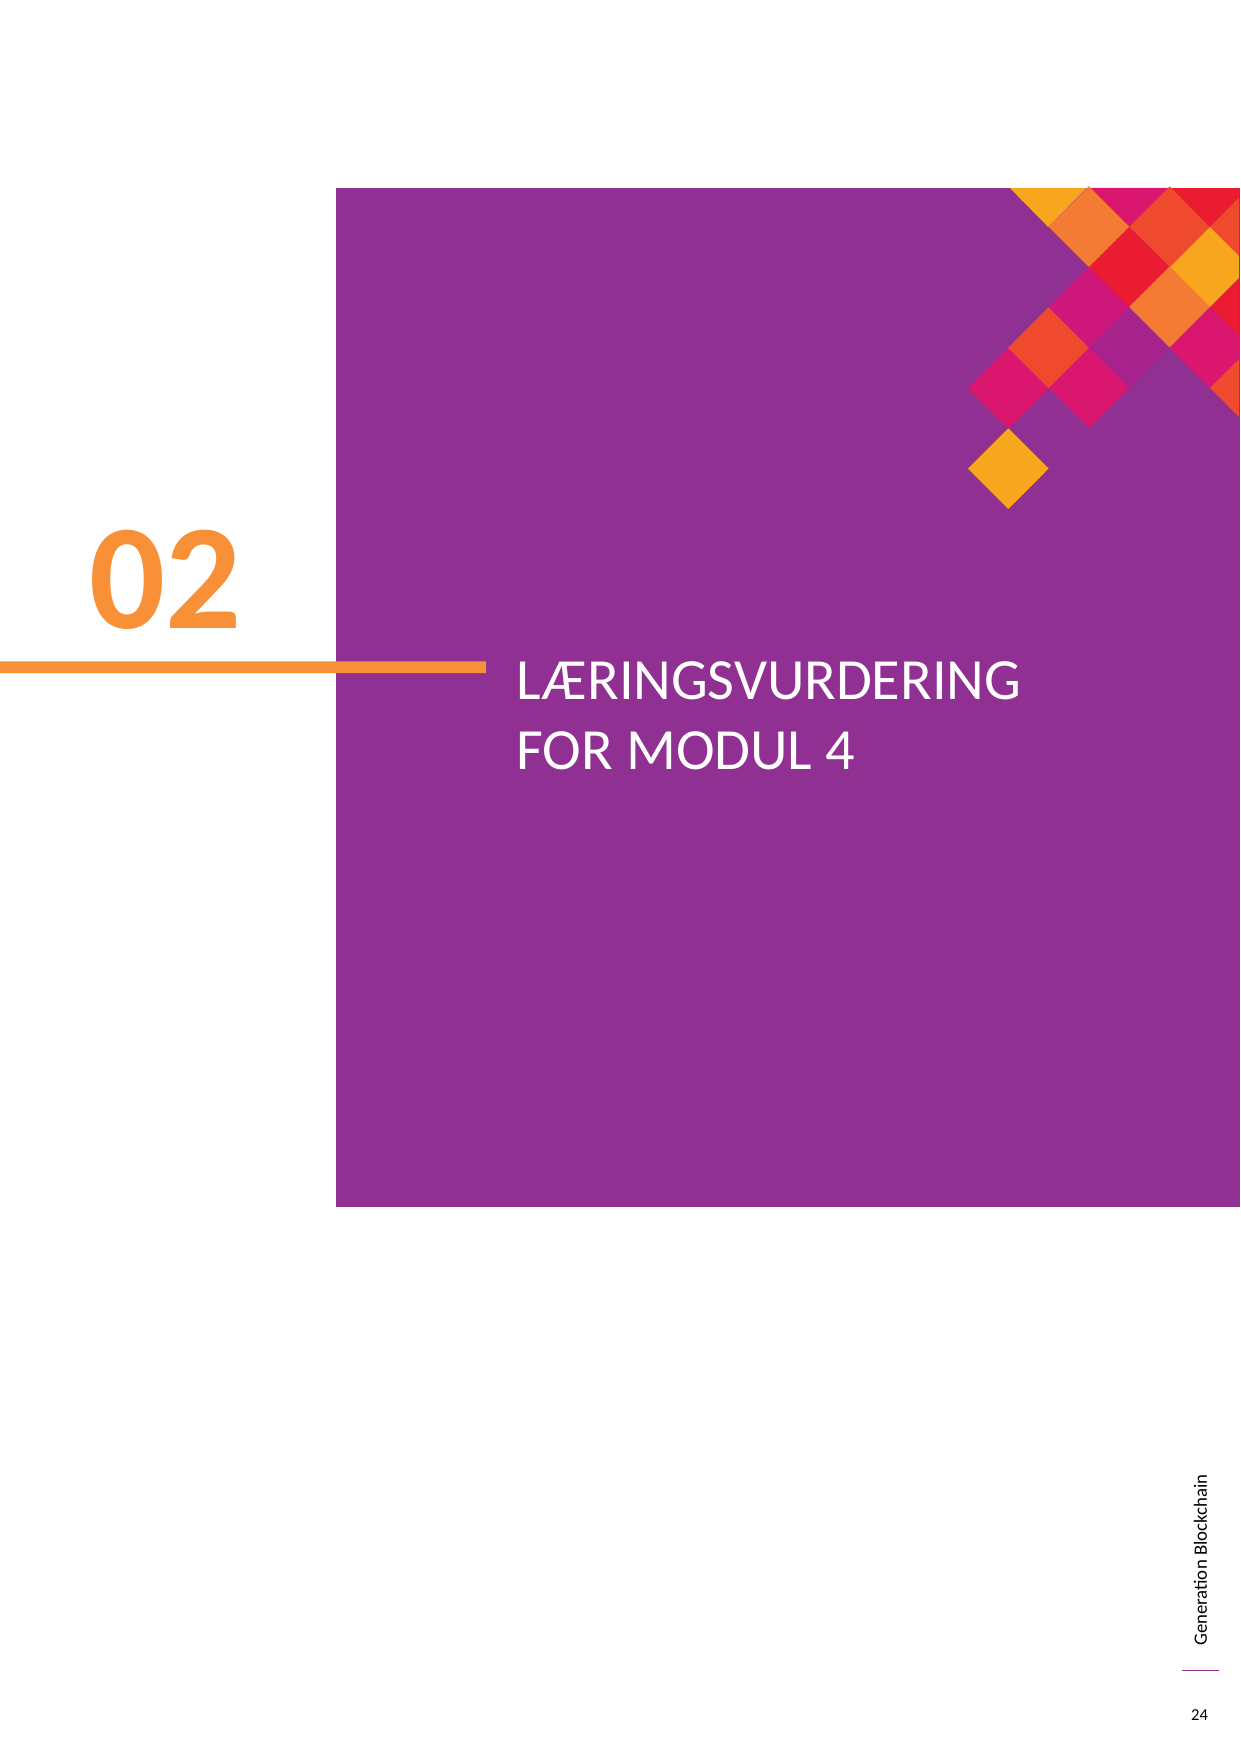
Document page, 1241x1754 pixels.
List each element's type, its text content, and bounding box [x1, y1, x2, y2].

list LÆRINGSVURDERING FOR MODUL 4 [501, 634, 1074, 813]
slide_number 24 [1170, 1692, 1229, 1736]
list 02 [74, 471, 375, 727]
